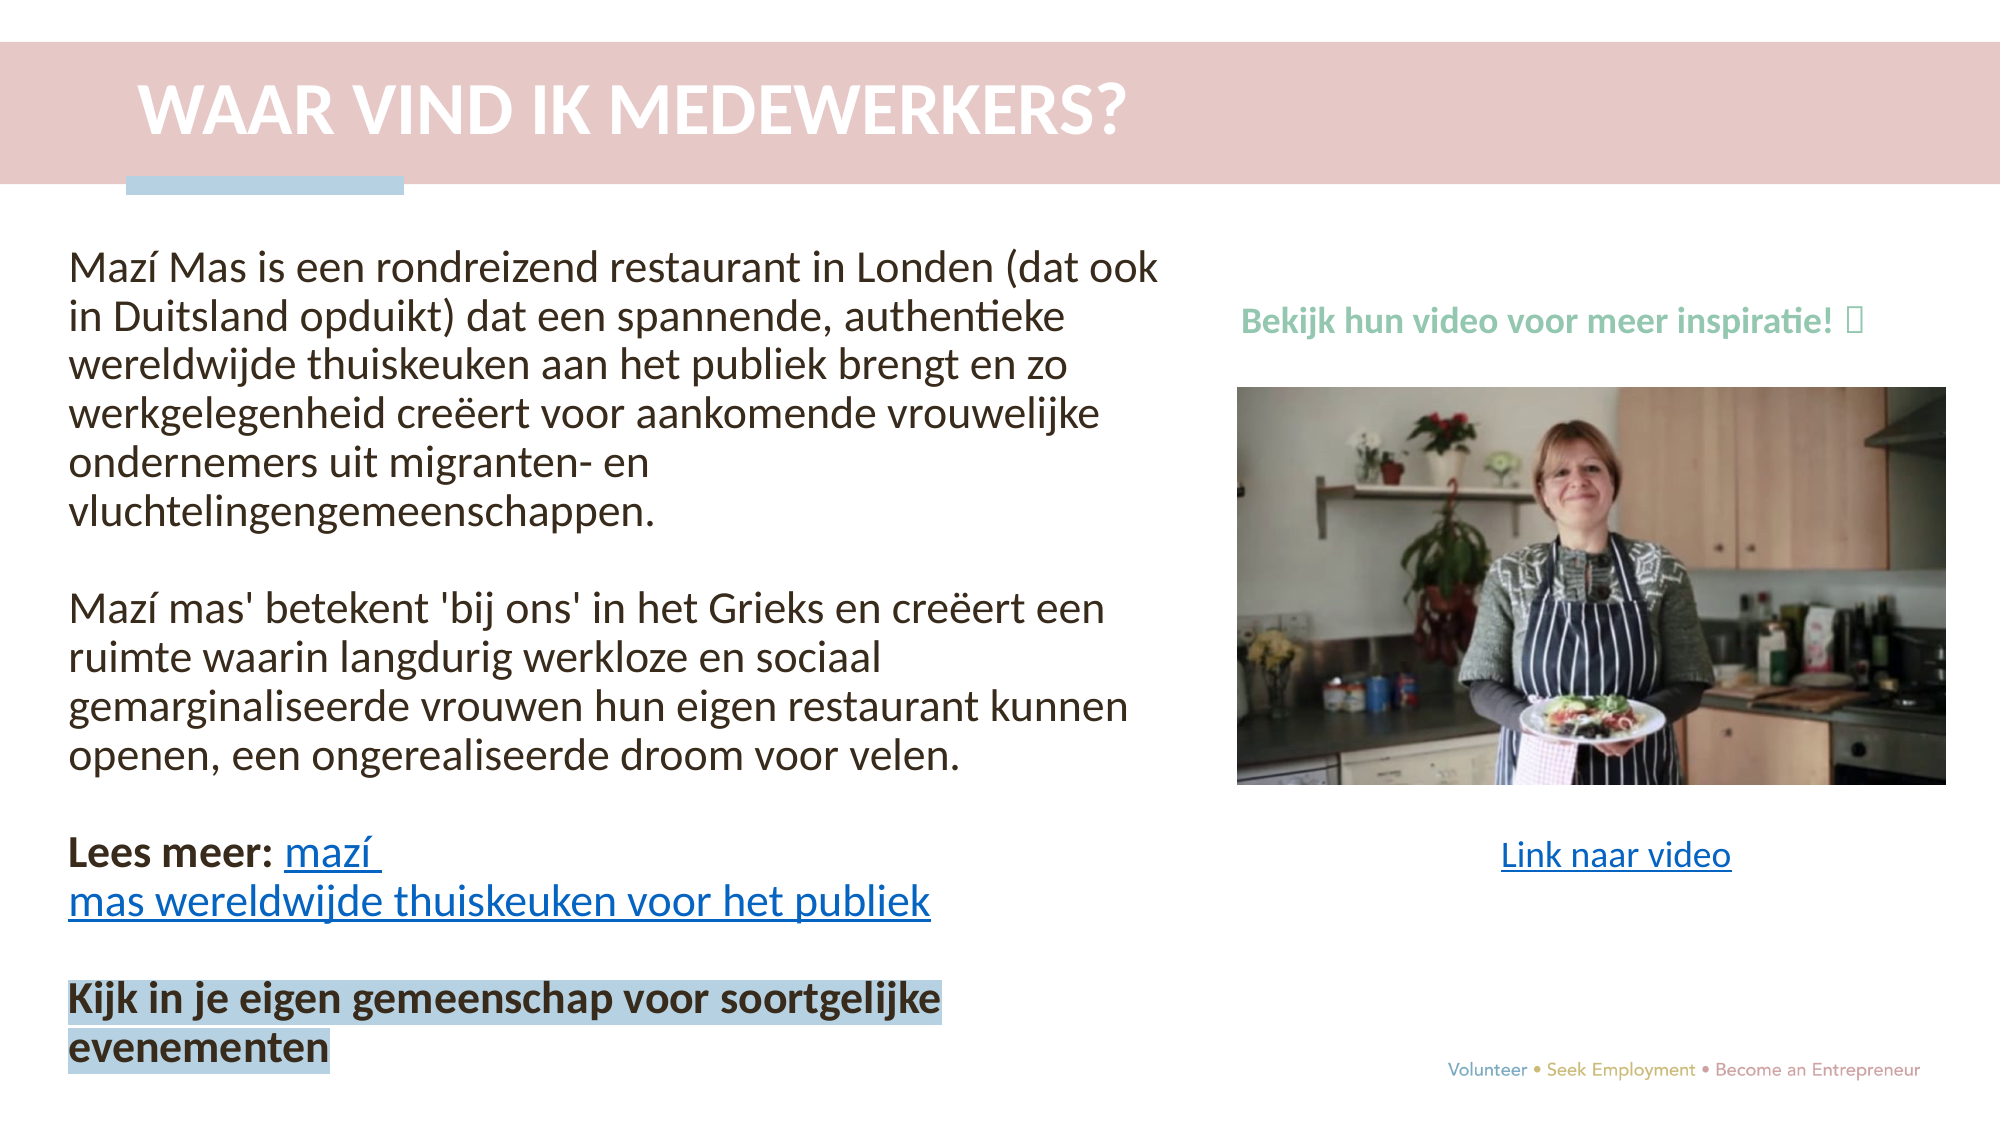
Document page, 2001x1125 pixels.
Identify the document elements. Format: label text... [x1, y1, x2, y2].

text_box Bekijk hun video voor meer inspiratie!  [1226, 289, 2000, 349]
list WAAR VIND IK MEDEWERKERS? [123, 51, 1913, 170]
text_box Link naar video [1486, 822, 2000, 883]
picture [1418, 1046, 1971, 1103]
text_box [1236, 386, 1947, 786]
list Mazí Mas is een rondreizend restaurant in Londen (dat ook in Duitsland opduikt) dat een spannende, authentieke wereldwijde thuiskeuken aan het publiek brengt en zo werkgelegenheid creëert voor aankomende vrouwelijke ondernemers uit migranten- en vluchtelingengemeenschappen. Mazí mas' betekent 'bij ons' in het Grieks en creëert een ruimte waarin langdurig werkloze en sociaal gemarginaliseerde vrouwen hun eigen restaurant kunnen openen, een ongerealiseerde droom voor velen. Lees meer: mazí mas wereldwijde thuiskeuken voor het publiek Kijk in je eigen gemeenschap voor soortgelijke evenementen [53, 235, 1189, 1002]
